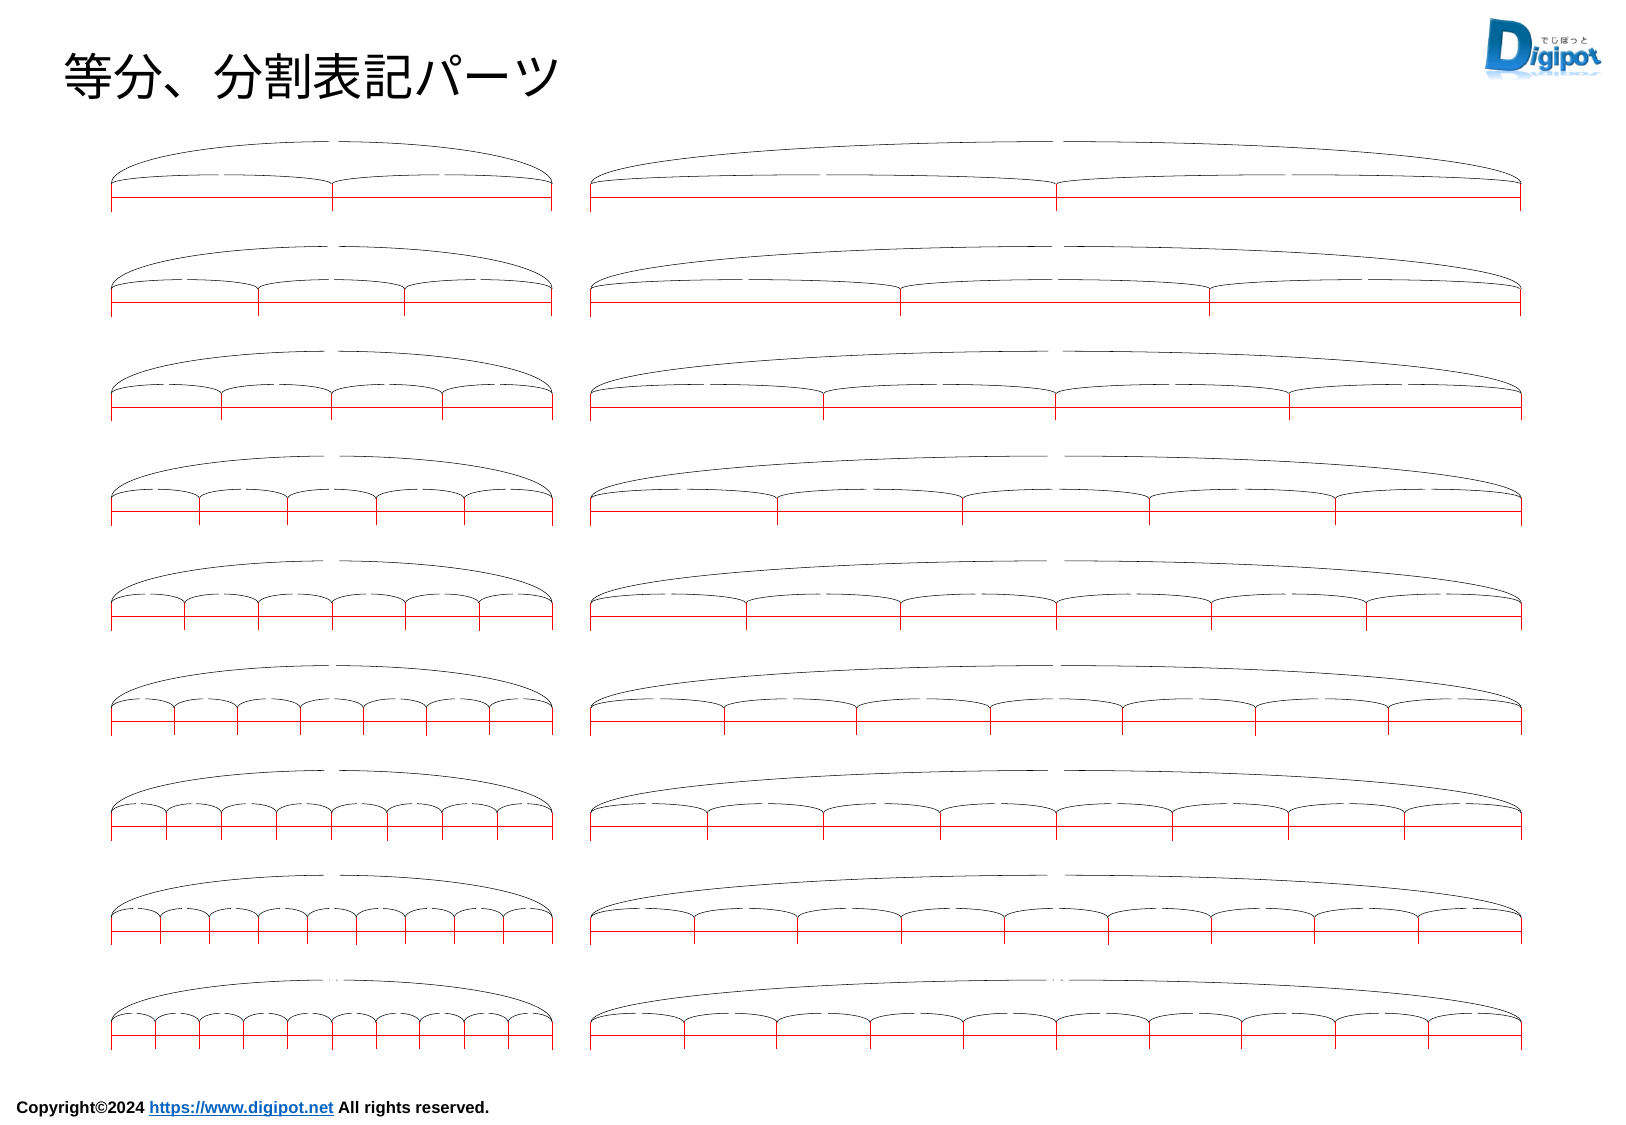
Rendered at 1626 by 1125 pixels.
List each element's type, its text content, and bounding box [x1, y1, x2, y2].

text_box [111, 133, 553, 212]
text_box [111, 972, 553, 1051]
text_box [111, 448, 553, 527]
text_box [590, 867, 1522, 946]
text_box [590, 238, 1522, 317]
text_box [590, 343, 1522, 422]
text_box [111, 238, 553, 317]
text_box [590, 972, 1522, 1051]
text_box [111, 867, 553, 946]
text_box 等分、分割表記パーツ [48, 38, 578, 113]
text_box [590, 657, 1522, 736]
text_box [111, 553, 553, 631]
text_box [111, 657, 553, 736]
picture [1485, 18, 1602, 82]
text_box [590, 553, 1522, 631]
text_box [590, 448, 1522, 527]
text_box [111, 343, 553, 422]
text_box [590, 762, 1522, 841]
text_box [590, 133, 1522, 212]
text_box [111, 762, 553, 841]
